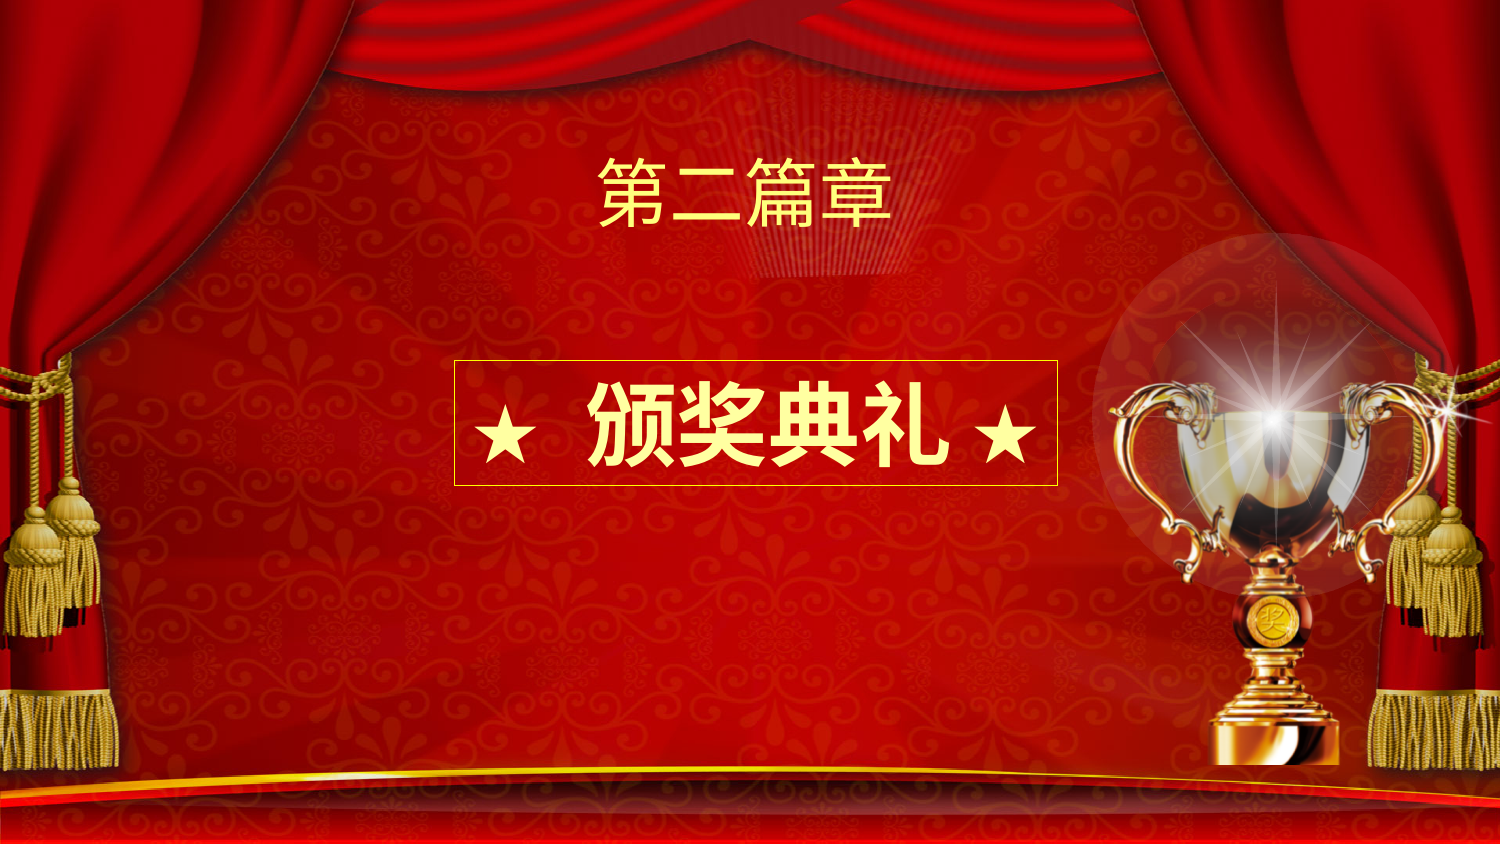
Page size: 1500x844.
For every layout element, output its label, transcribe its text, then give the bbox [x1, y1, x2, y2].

picture [0, 0, 1500, 844]
text_box ★ 颁奖典礼 ★ [454, 360, 1058, 486]
text_box 第二篇章 [491, 138, 998, 244]
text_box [1092, 232, 1460, 600]
